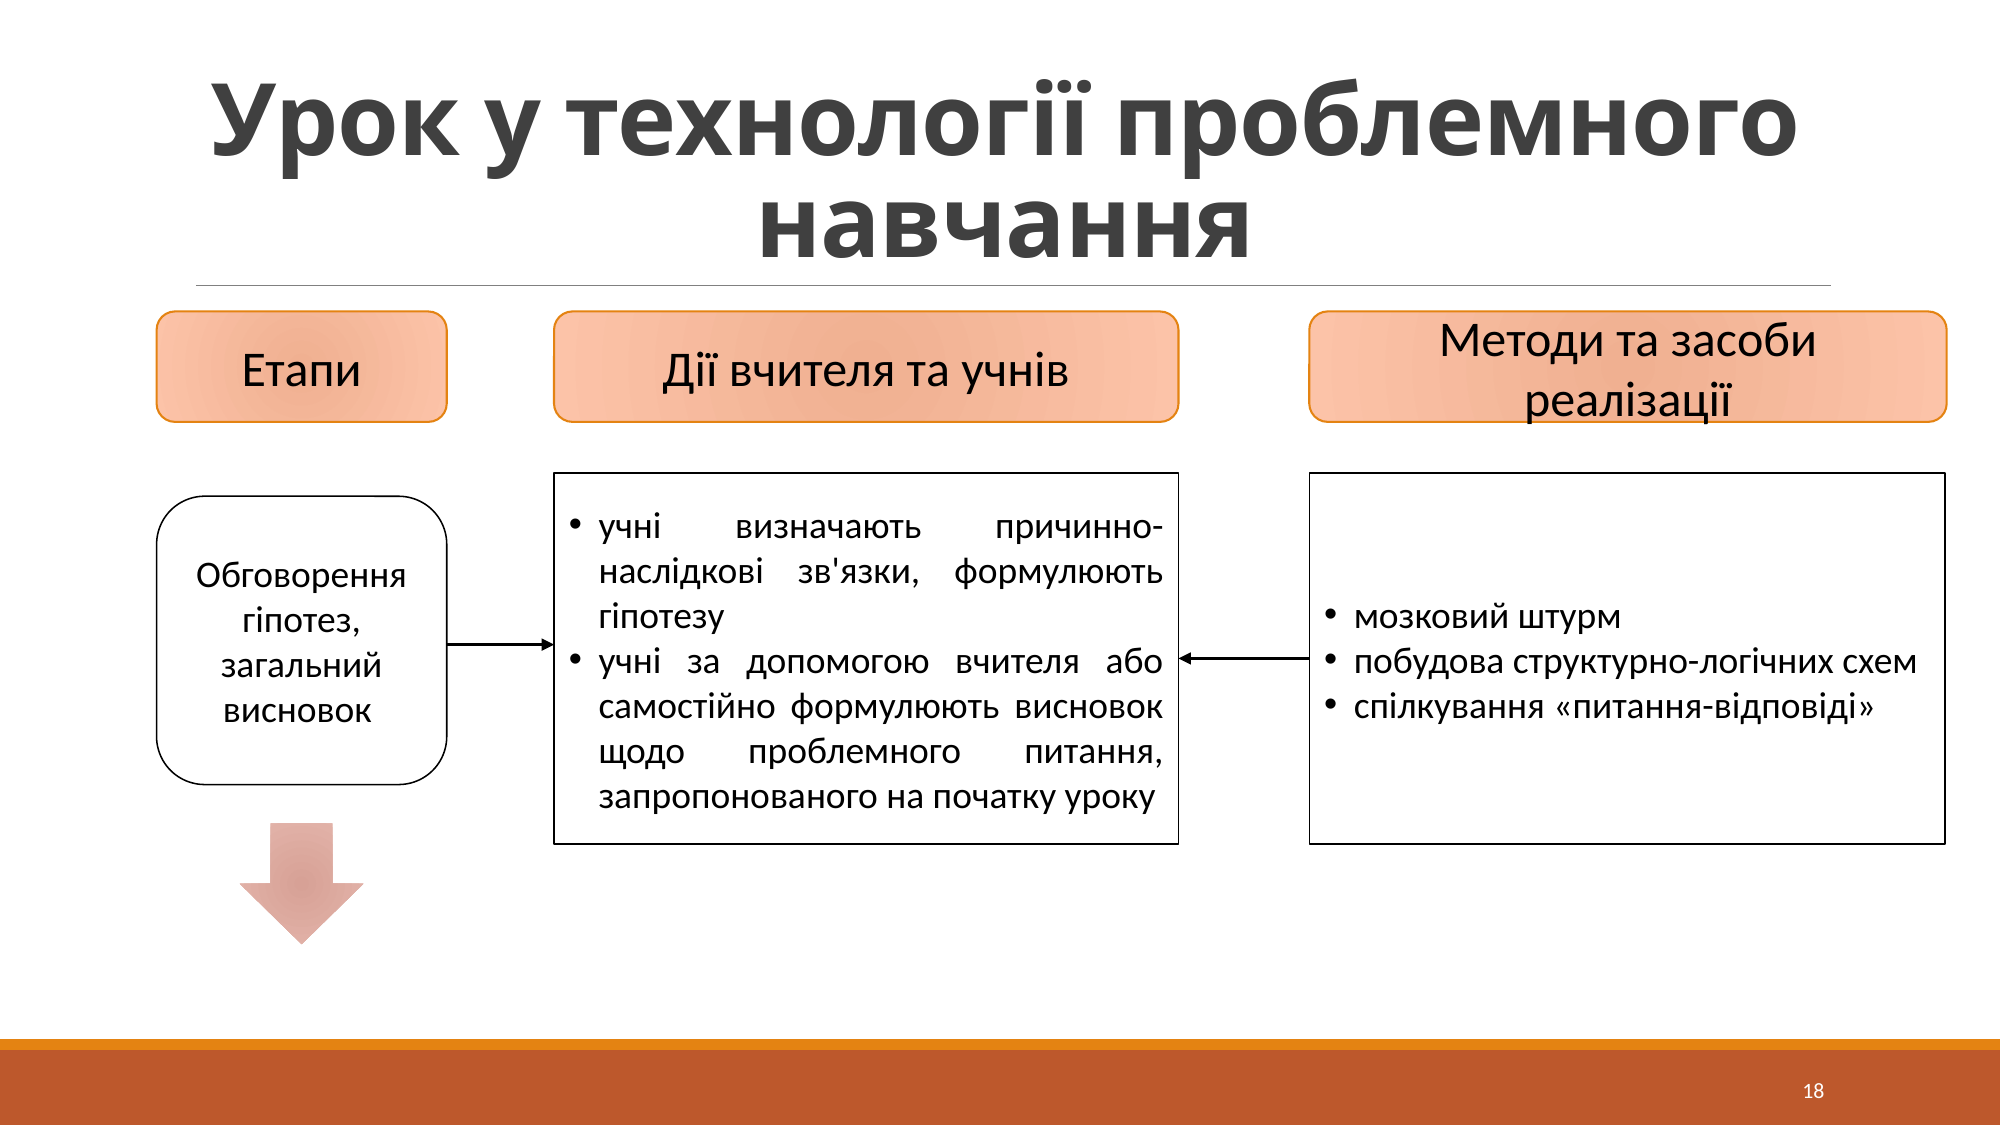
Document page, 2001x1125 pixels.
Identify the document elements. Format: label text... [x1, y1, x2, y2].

text_box Обговорення гіпотез, загальний висновок [156, 496, 447, 785]
title Урок у технології проблемного навчання [180, 47, 1830, 285]
slide_number 18 [1624, 1059, 1840, 1120]
text_box учні визначають причинно-наслідкові зв'язки, формулюють гіпотезу учні за допомогою вчителя або самостійно формулюють висновок щодо проблемного питання, запропонованого на початку уроку [554, 473, 1179, 844]
text_box Методи та засоби реалізації [1308, 310, 1948, 423]
text_box Етапи [155, 310, 448, 423]
text_box Дії вчителя та учнів [552, 310, 1180, 423]
text_box [238, 822, 365, 945]
text_box мозковий штурм побудова структурно-логічних схем спілкування «питання-відповіді» [1309, 473, 1946, 844]
